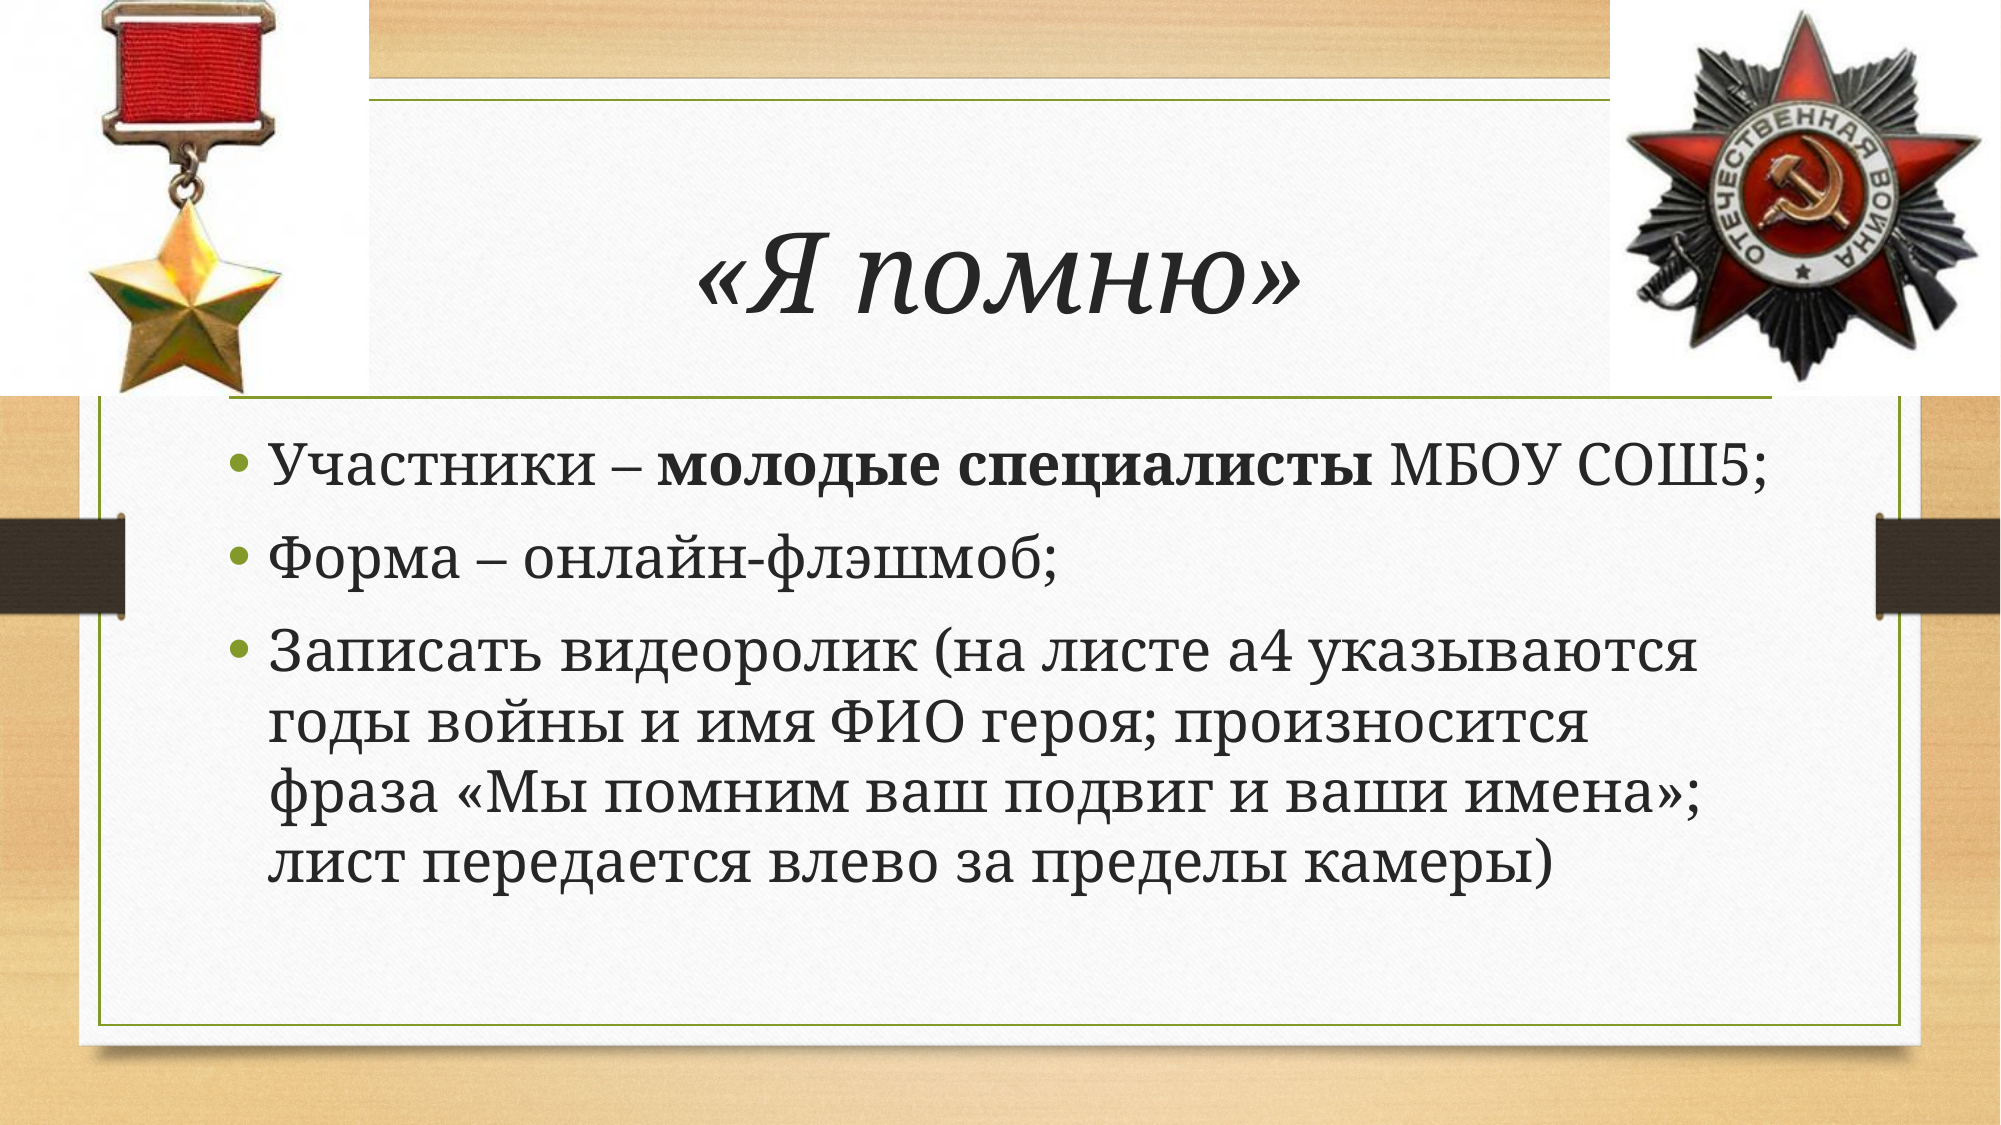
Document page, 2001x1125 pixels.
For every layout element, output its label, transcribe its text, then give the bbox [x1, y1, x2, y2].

title «Я помню» [369, 161, 1609, 375]
picture [0, 0, 2001, 1125]
list Участники – молодые специалисты МБОУ СОШ5; Форма – онлайн-флэшмоб; Записать видеоролик (на листе а4 указываются годы войны и имя ФИО героя; произносится фраза «Мы помним ваш подвиг и ваши имена»; лист передается влево за пределы камеры) [212, 419, 1788, 964]
